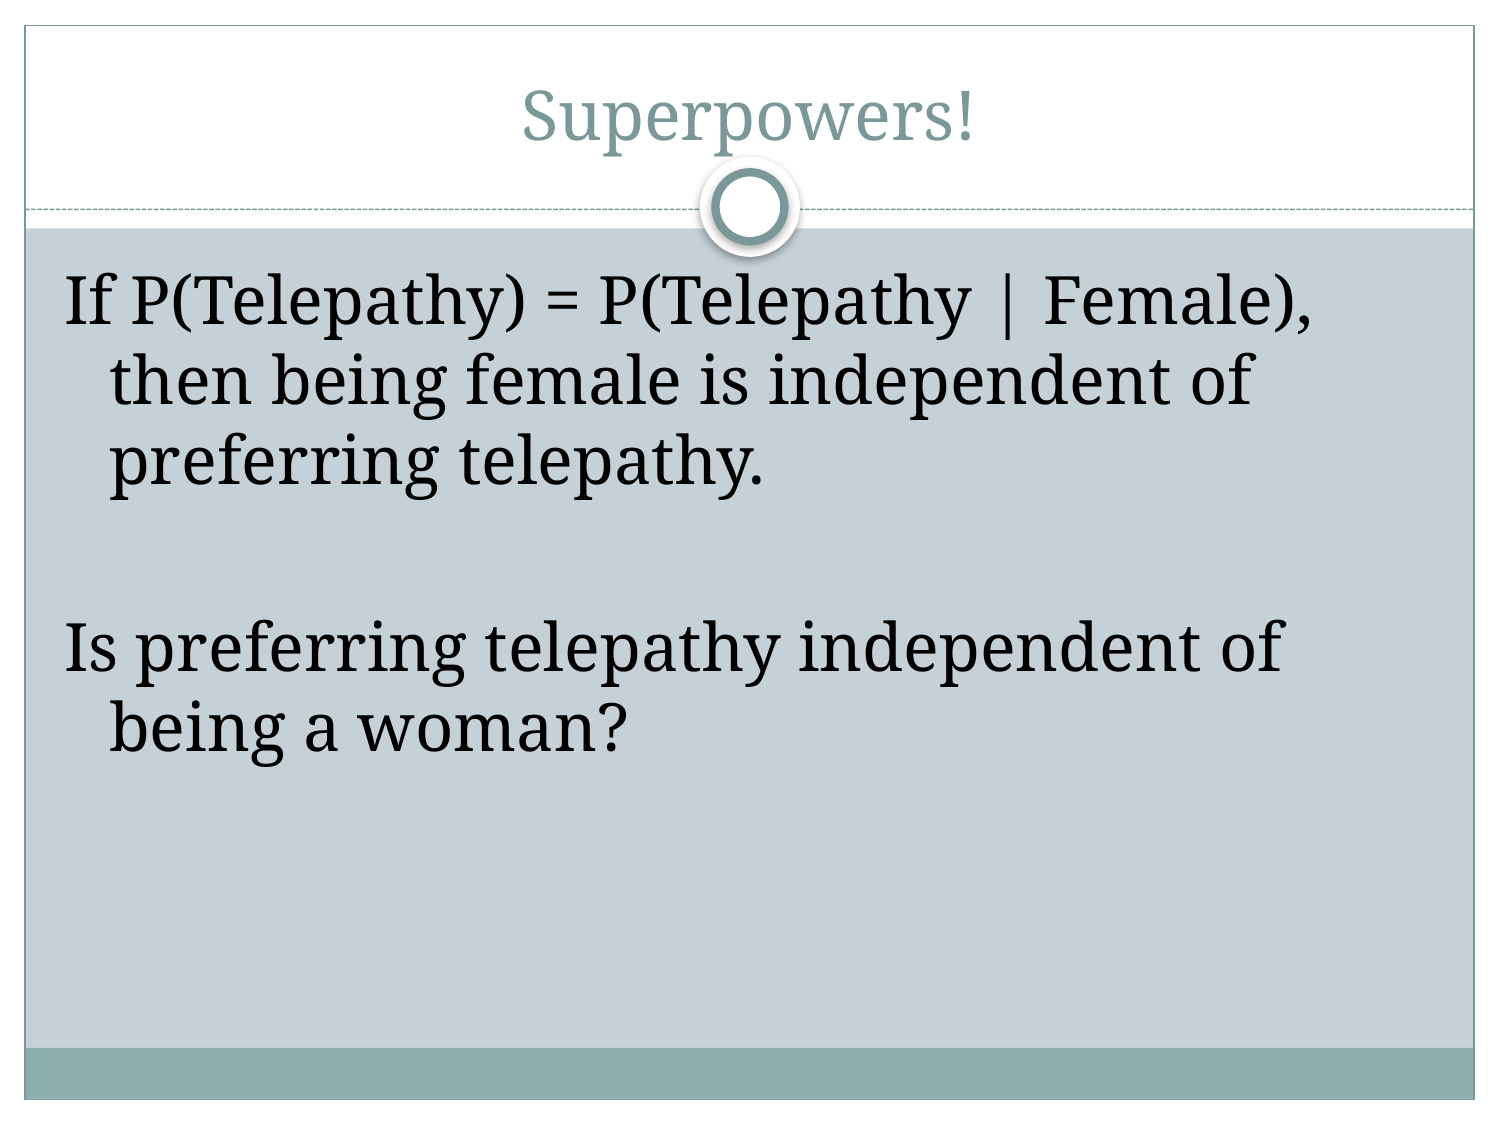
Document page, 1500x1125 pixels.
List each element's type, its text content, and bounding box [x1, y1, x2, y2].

list If P(Telepathy) = P(Telepathy | Female), then being female is independent of preferring telepathy. Is preferring telepathy independent of being a woman? [49, 250, 1445, 1001]
title Superpowers! [49, 37, 1450, 162]
